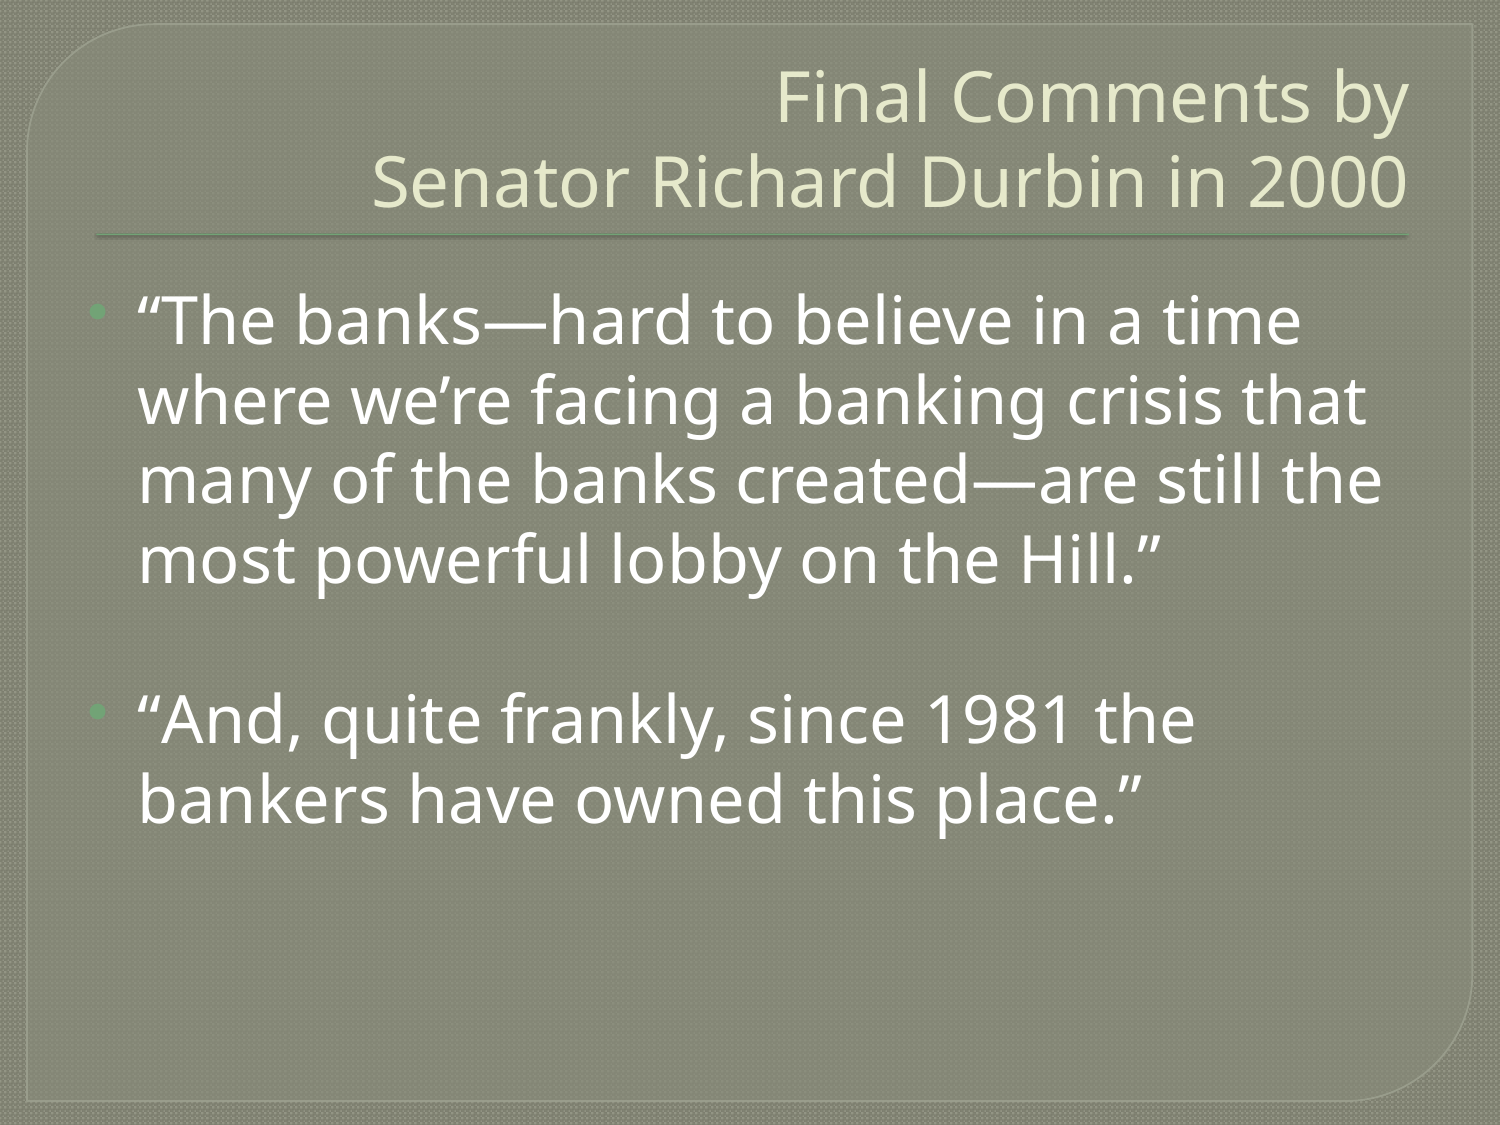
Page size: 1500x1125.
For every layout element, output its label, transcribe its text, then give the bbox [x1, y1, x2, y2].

list “The banks—hard to believe in a time where we’re facing a banking crisis that many of the banks created—are still the most powerful lobby on the Hill.” “And, quite frankly, since 1981 the bankers have owned this place.” [75, 270, 1425, 1013]
title Final Comments by Senator Richard Durbin in 2000 [75, 41, 1425, 230]
